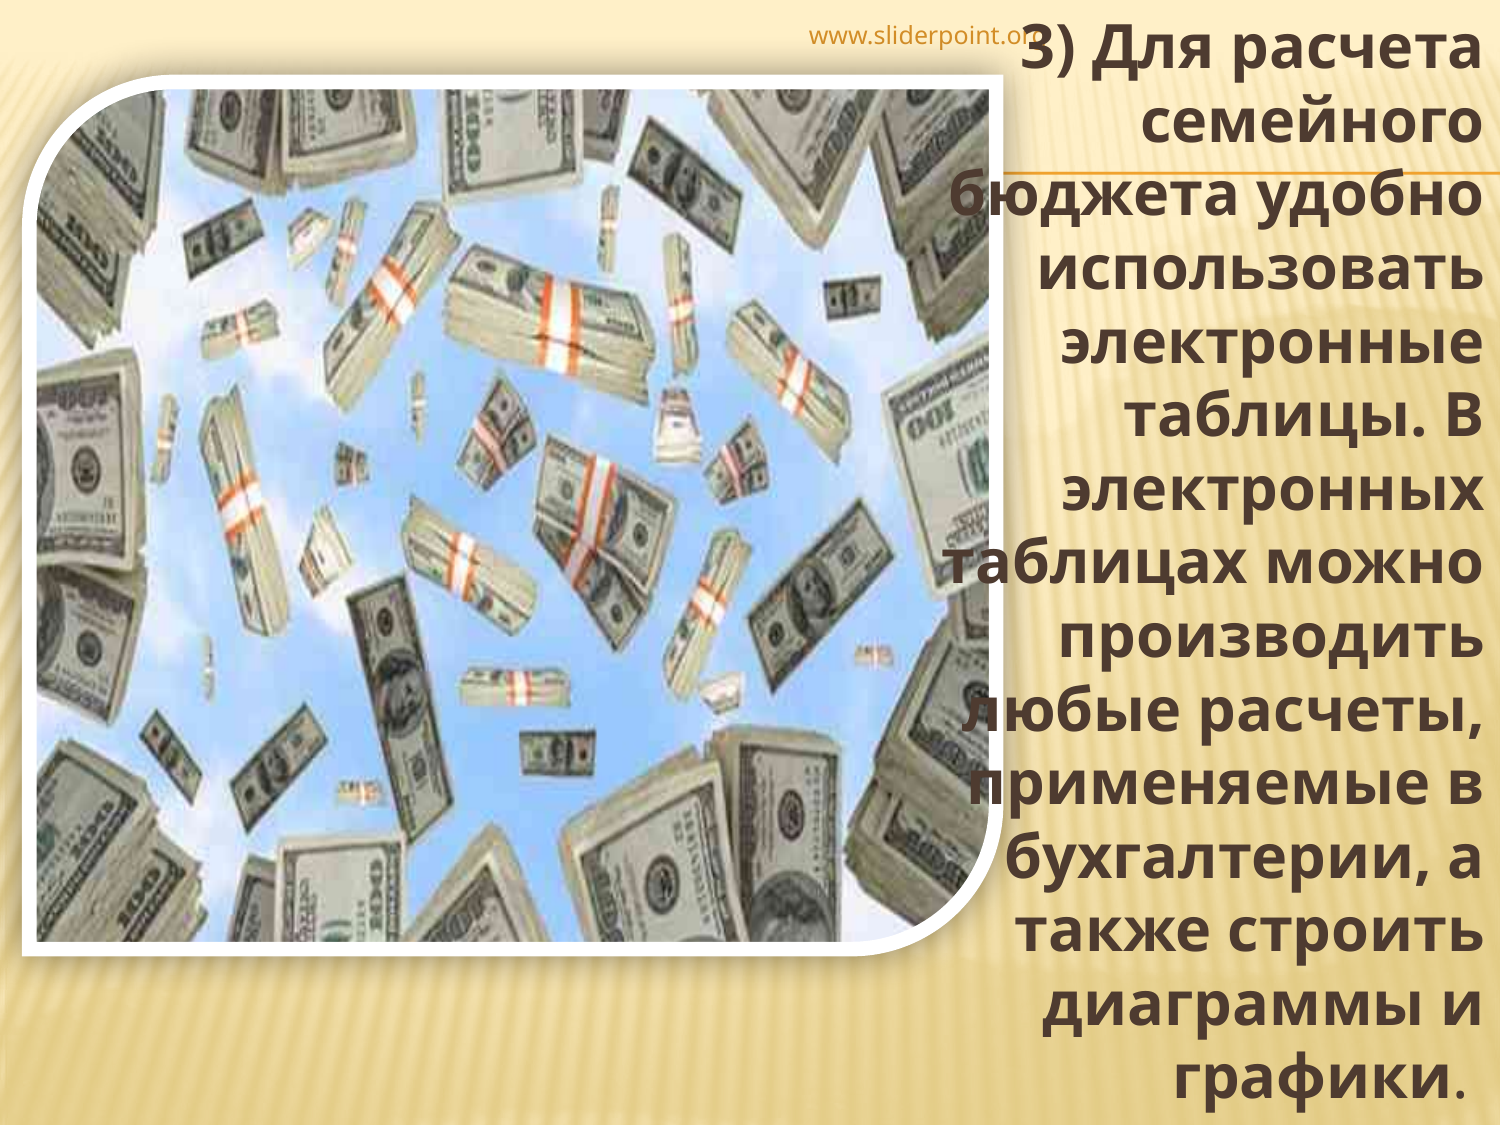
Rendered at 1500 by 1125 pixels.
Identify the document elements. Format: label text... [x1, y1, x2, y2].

list 3) Для расчета семейного бюджета удобно использовать электронные таблицы. В электронных таблицах можно производить любые расчеты, применяемые в бухгалтерии, а также строить диаграммы и графики. [773, 0, 1500, 1125]
footer www.sliderpoint.org [587, 12, 1063, 60]
picture [28, 81, 997, 950]
